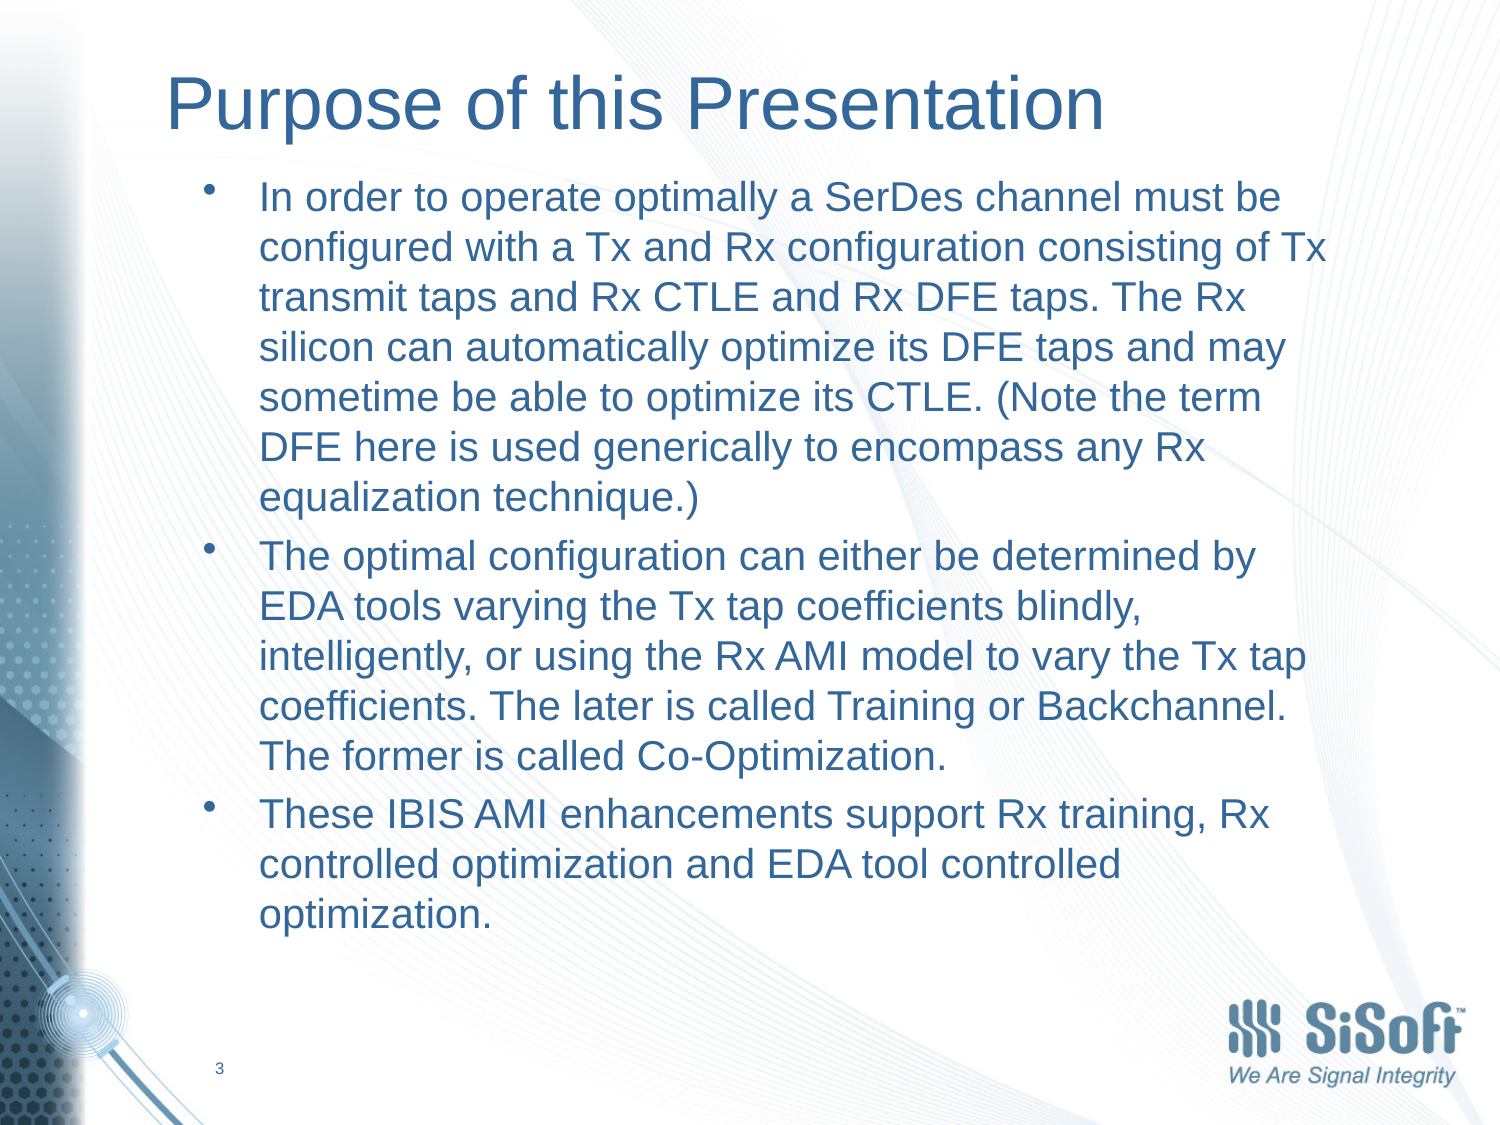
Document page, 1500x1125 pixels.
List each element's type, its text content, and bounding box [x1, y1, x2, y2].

footer 3 [200, 1050, 975, 1104]
title Purpose of this Presentation [150, 24, 1300, 175]
picture [0, 0, 1500, 1125]
list In order to operate optimally a SerDes channel must be configured with a Tx and Rx configuration consisting of Tx transmit taps and Rx CTLE and Rx DFE taps. The Rx silicon can automatically optimize its DFE taps and may sometime be able to optimize its CTLE. (Note the term DFE here is used generically to encompass any Rx equalization technique.) The optimal configuration can either be determined by EDA tools varying the Tx tap coefficients blindly, intelligently, or using the Rx AMI model to vary the Tx tap coefficients. The later is called Training or Backchannel. The former is called Co-Optimization. These IBIS AMI enhancements support Rx training, Rx controlled optimization and EDA tool controlled optimization. [187, 162, 1363, 963]
